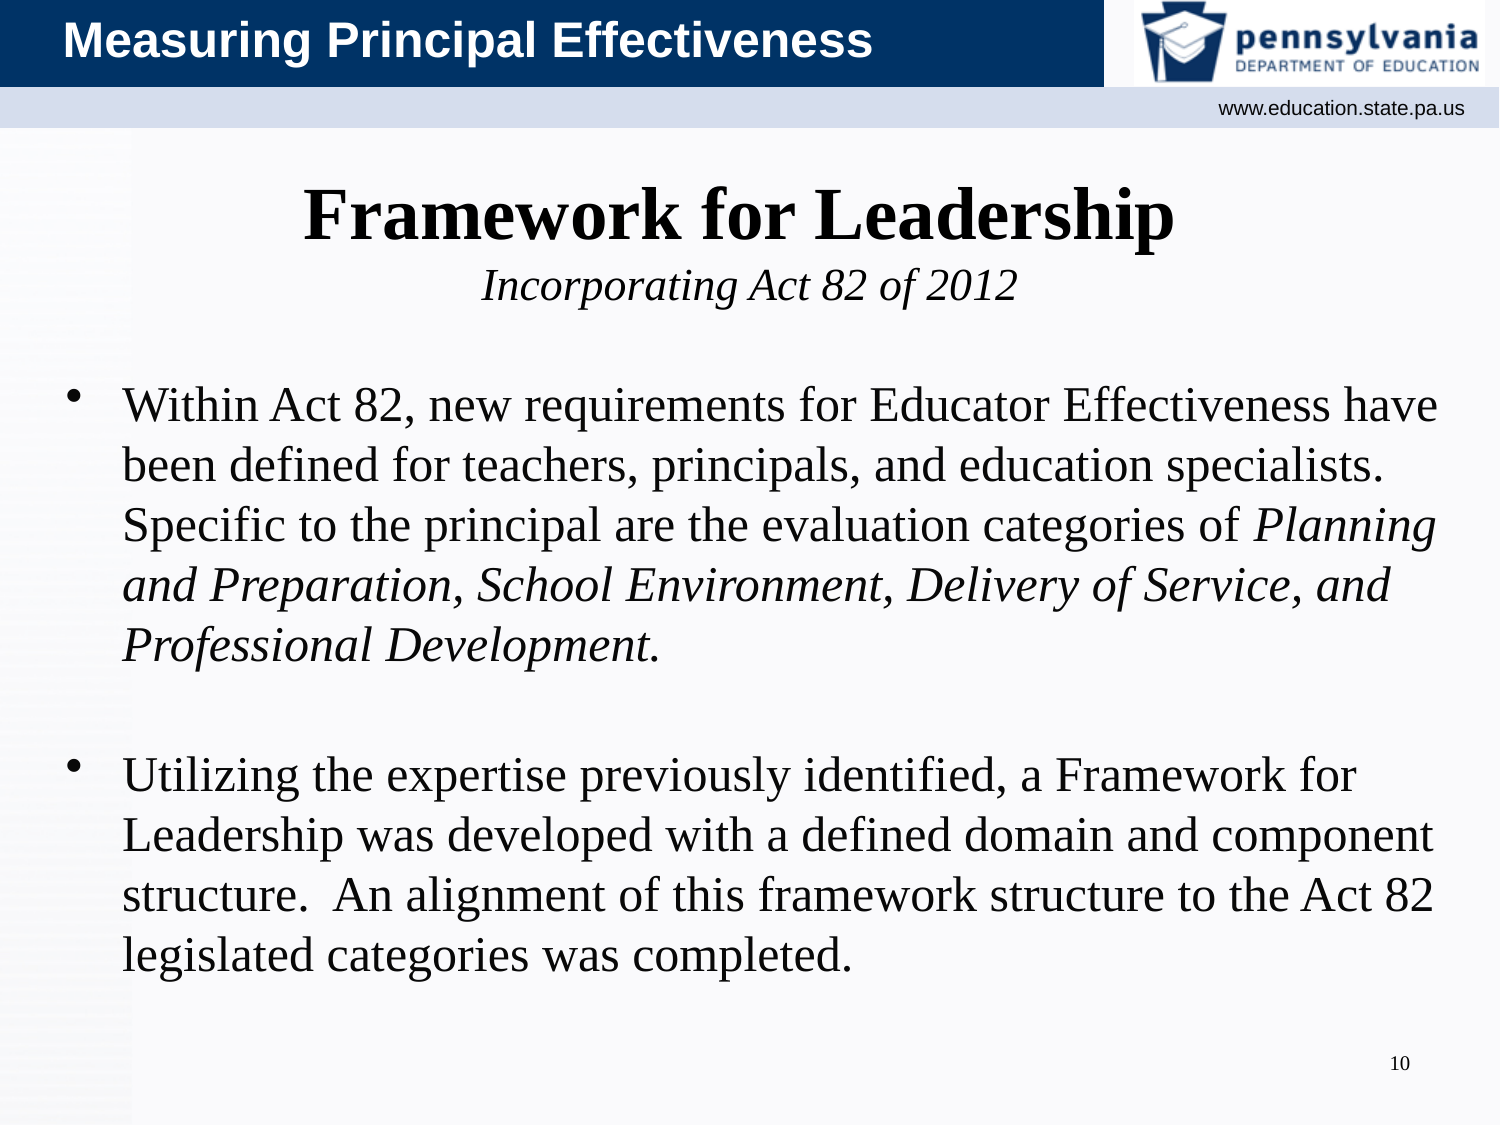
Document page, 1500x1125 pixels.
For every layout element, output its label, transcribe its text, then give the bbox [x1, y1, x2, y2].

picture [0, 0, 1500, 1125]
title Framework for Leadership Incorporating Act 82 of 2012 [75, 157, 1425, 357]
list Within Act 82, new requirements for Educator Effectiveness have been defined for teachers, principals, and education specialists. Specific to the principal are the evaluation categories of Planning and Preparation, School Environment, Delivery of Service, and Professional Development. Utilizing the expertise previously identified, a Framework for Leadership was developed with a defined domain and component structure. An alignment of this framework structure to the Act 82 legislated categories was completed. [50, 364, 1476, 1107]
text_box 10 [1374, 1042, 1444, 1103]
